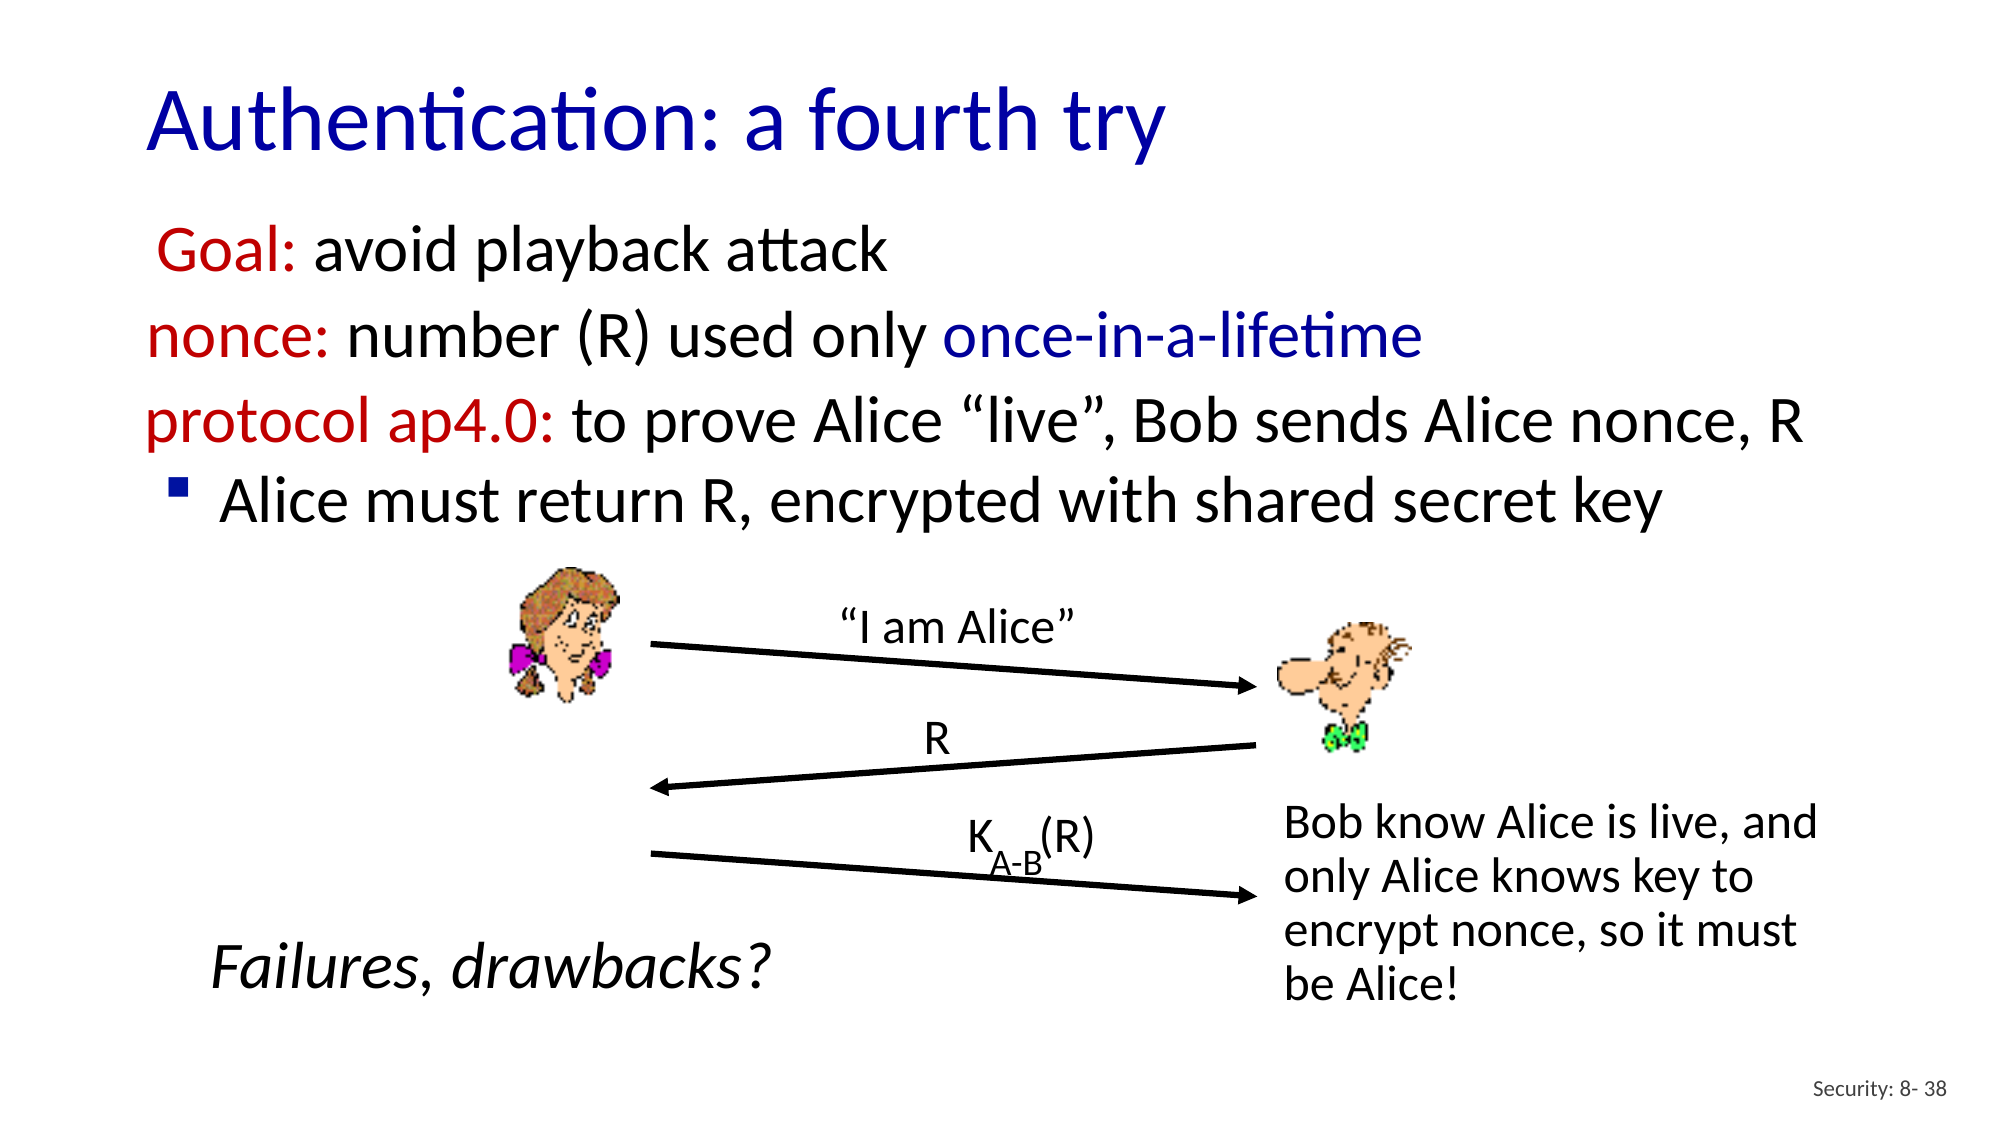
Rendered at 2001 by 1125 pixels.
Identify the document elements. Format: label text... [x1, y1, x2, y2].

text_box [649, 696, 1256, 789]
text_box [650, 586, 1258, 687]
slide_number Security: 8- 38 [1512, 1056, 1963, 1117]
title Authentication: a fourth try [131, 47, 1856, 195]
text_box Goal: avoid playback attack [120, 205, 1709, 307]
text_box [650, 788, 1872, 1022]
text_box Failures, drawbacks? [195, 914, 650, 1010]
picture [1277, 621, 1412, 759]
picture [505, 567, 620, 709]
text_box protocol ap4.0: to prove Alice “live”, Bob sends Alice nonce, R Alice must return R, encrypted with shared secret key [129, 368, 1922, 544]
text_box nonce: number (R) used only once-in-a-lifetime [131, 283, 1439, 379]
